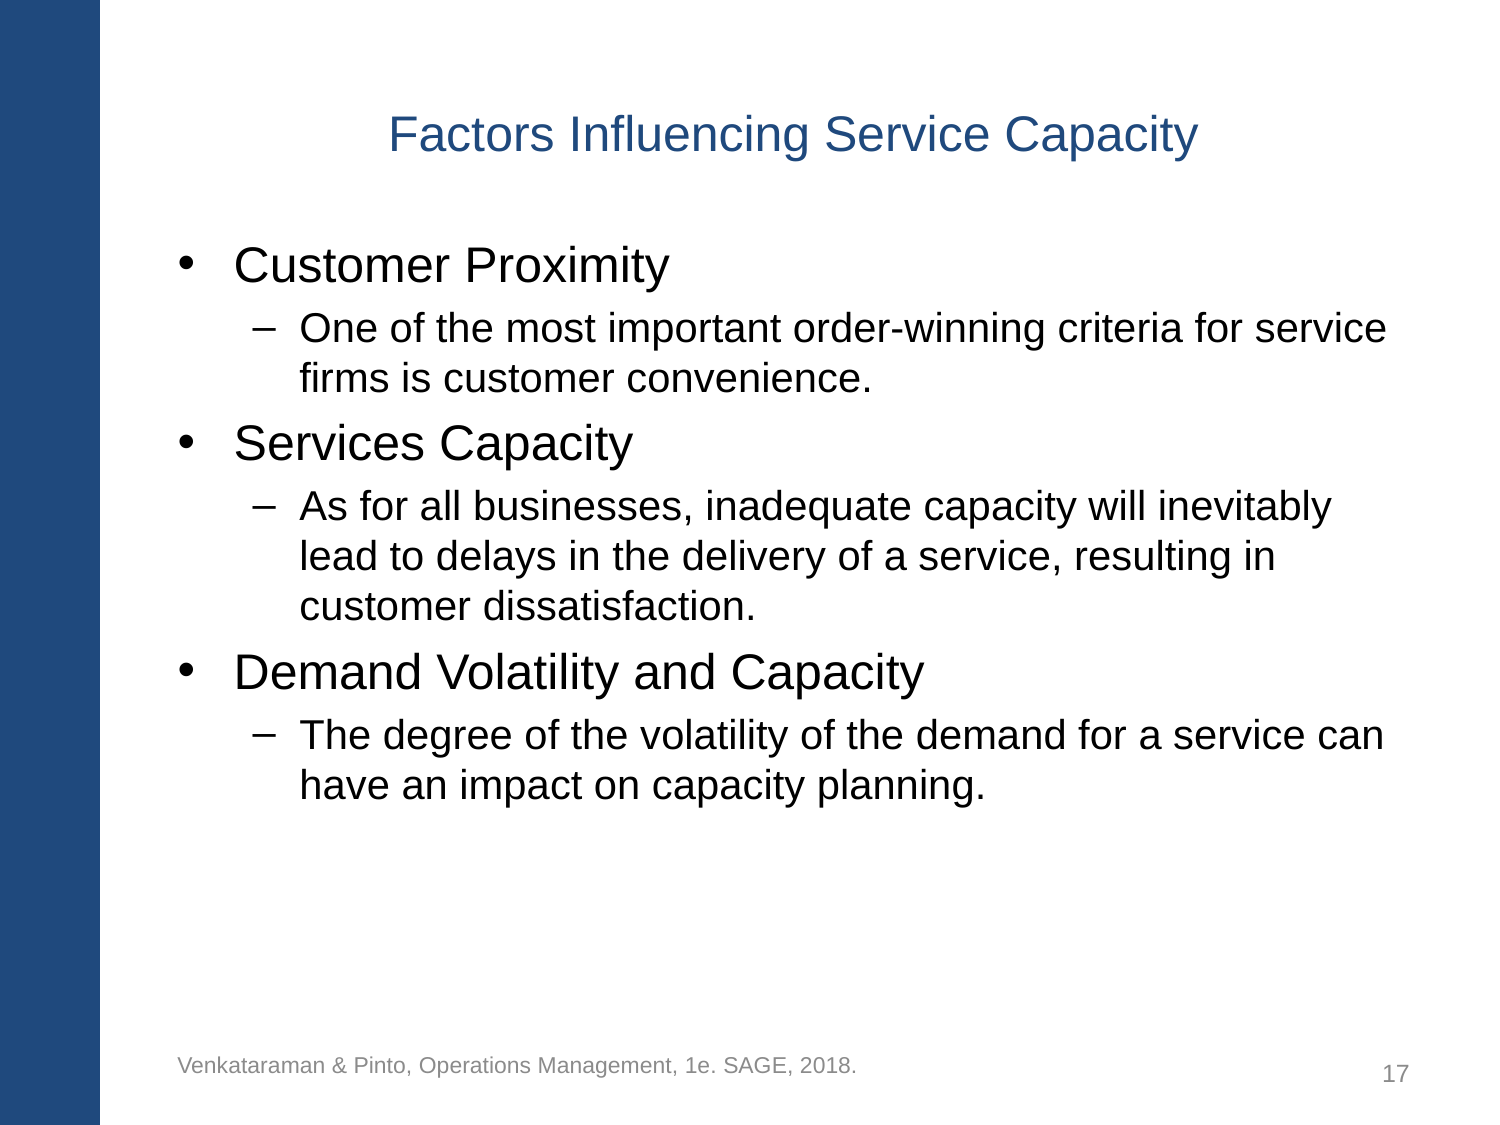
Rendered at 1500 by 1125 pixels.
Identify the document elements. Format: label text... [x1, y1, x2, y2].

slide_number 17 [1350, 1042, 1425, 1103]
list Customer Proximity One of the most important order-winning criteria for service firms is customer convenience. Services Capacity As for all businesses, inadequate capacity will inevitably lead to delays in the delivery of a service, resulting in customer dissatisfaction. Demand Volatility and Capacity The degree of the volatility of the demand for a service can have an impact on capacity planning. [162, 224, 1425, 1013]
title Factors Influencing Service Capacity [162, 37, 1425, 224]
footer Venkataraman & Pinto, Operations Management, 1e. SAGE, 2018. [162, 1042, 1313, 1103]
